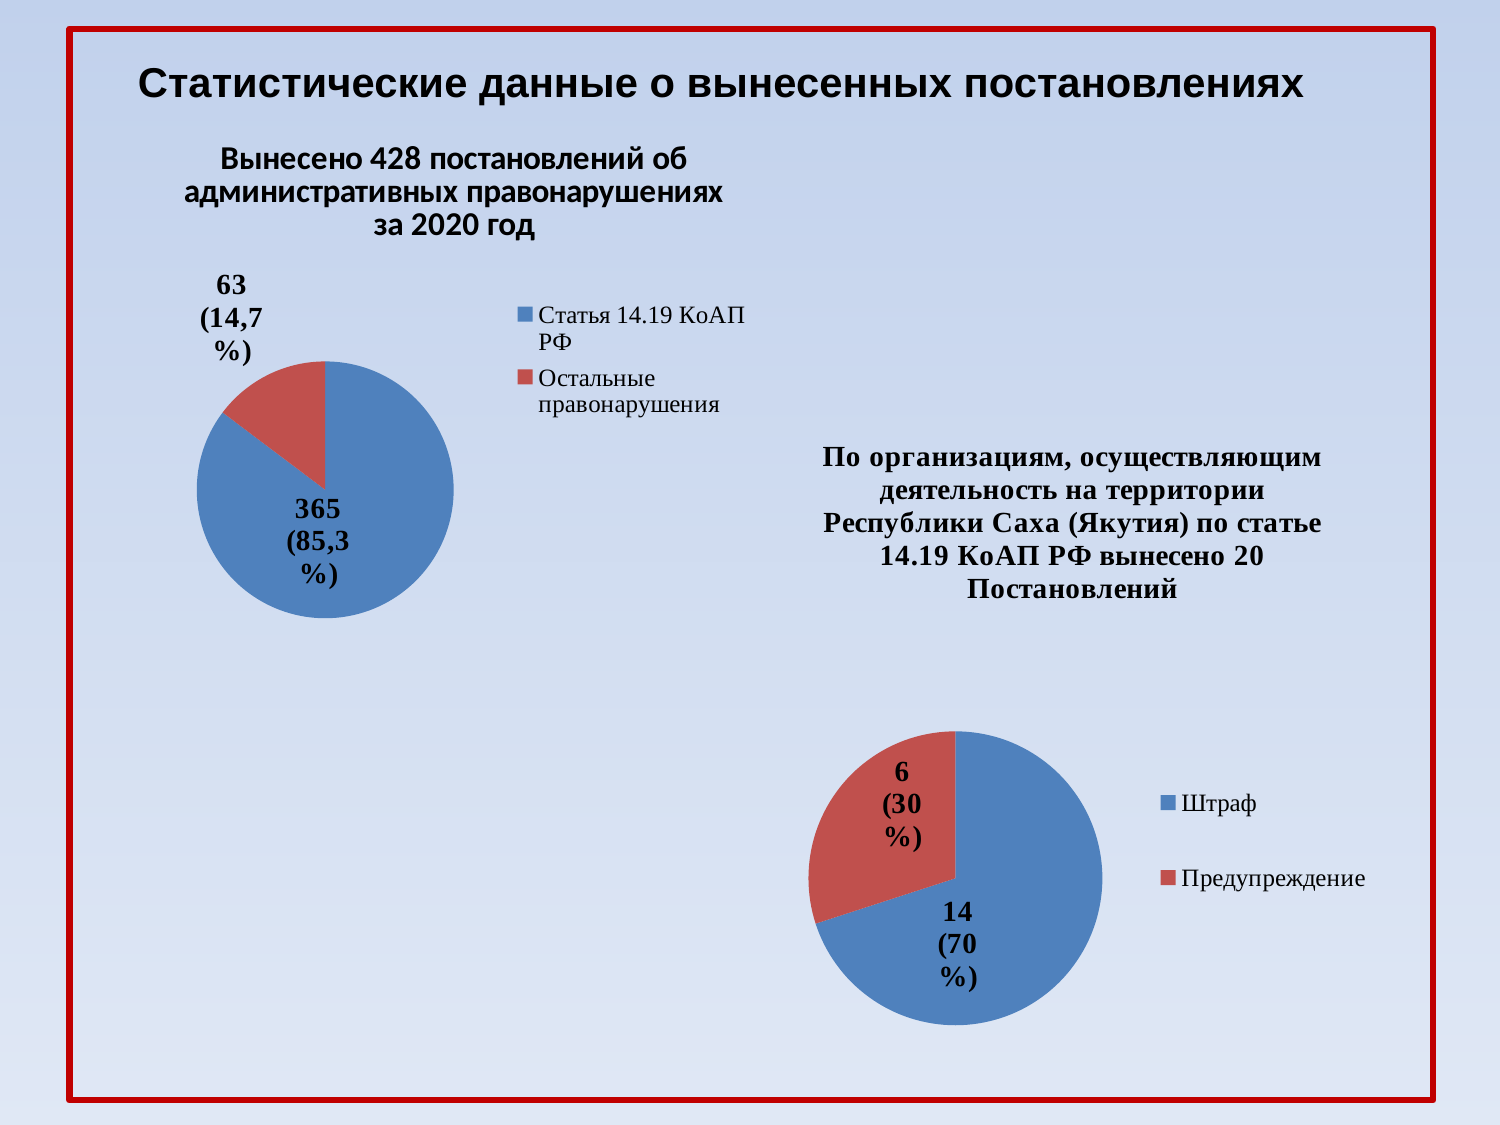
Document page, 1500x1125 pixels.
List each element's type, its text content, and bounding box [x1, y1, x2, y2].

text_box Статистические данные о вынесенных постановлениях [123, 53, 1380, 114]
chart [88, 114, 1420, 1125]
text_box [67, 27, 1435, 1102]
